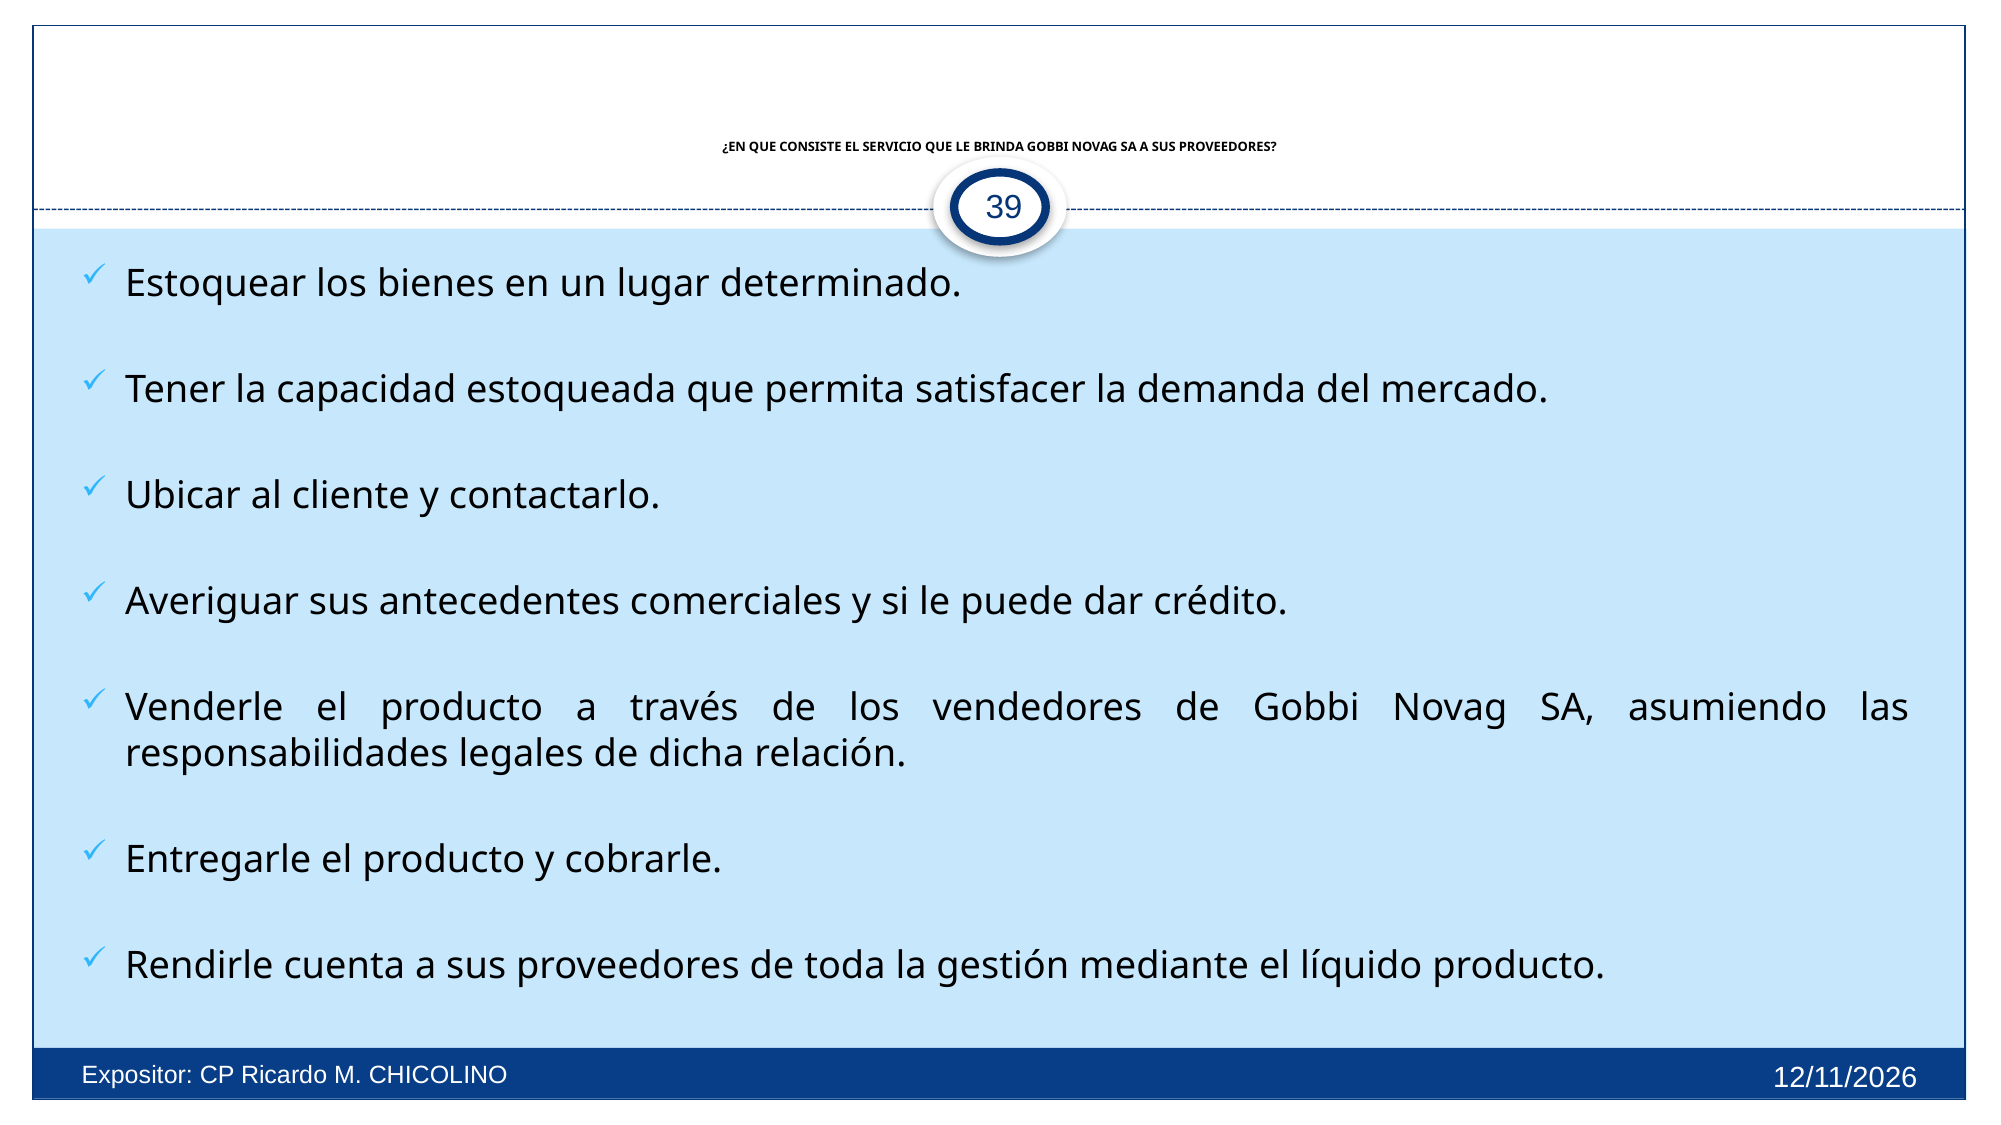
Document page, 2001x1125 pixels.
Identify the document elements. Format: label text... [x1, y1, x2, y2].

title ¿EN QUE CONSISTE EL SERVICIO QUE LE BRINDA GOBBI NOVAG SA A SUS PROVEEDORES? [65, 37, 1933, 162]
footer Expositor: CP Ricardo M. CHICOLINO [66, 1051, 850, 1112]
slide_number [1266, 1050, 1933, 1111]
list Estoquear los bienes en un lugar determinado. Tener la capacidad estoqueada que permita satisfacer la demanda del mercado. Ubicar al cliente y contactarlo. Averiguar sus antecedentes comerciales y si le puede dar crédito. Venderle el producto a través de los vendedores de Gobbi Novag SA, asumiendo las responsabilidades legales de dicha relación. Entregarle el producto y cobrarle. Rendirle cuenta a sus proveedores de toda la gestión mediante el líquido producto. [66, 250, 1926, 1001]
slide_number 39 [954, 168, 1055, 241]
